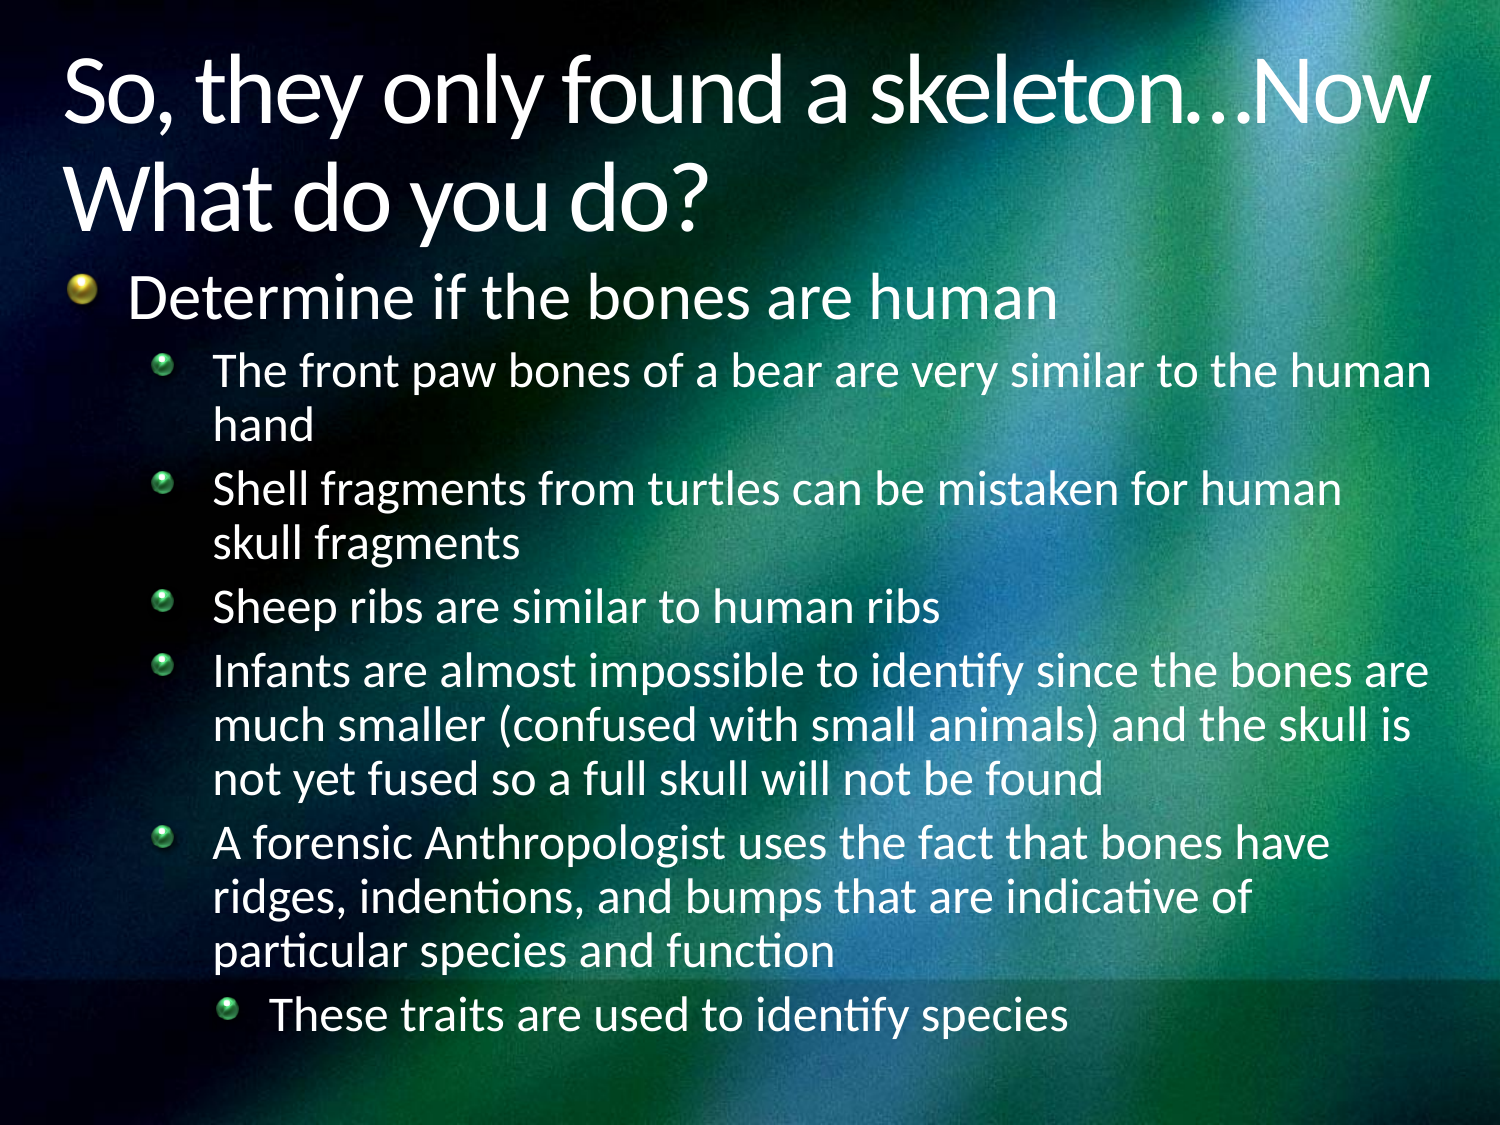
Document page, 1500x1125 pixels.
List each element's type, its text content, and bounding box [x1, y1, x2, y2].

picture [0, 0, 1500, 1125]
list Determine if the bones are human The front paw bones of a bear are very similar to the human hand Shell fragments from turtles can be mistaken for human skull fragments Sheep ribs are similar to human ribs Infants are almost impossible to identify since the bones are much smaller (confused with small animals) and the skull is not yet fused so a full skull will not be found A forensic Anthropologist uses the fact that bones have ridges, indentions, and bumps that are indicative of particular species and function These traits are used to identify species [62, 262, 1438, 1062]
title So, they only found a skeleton…Now What do you do? [62, 37, 1438, 256]
